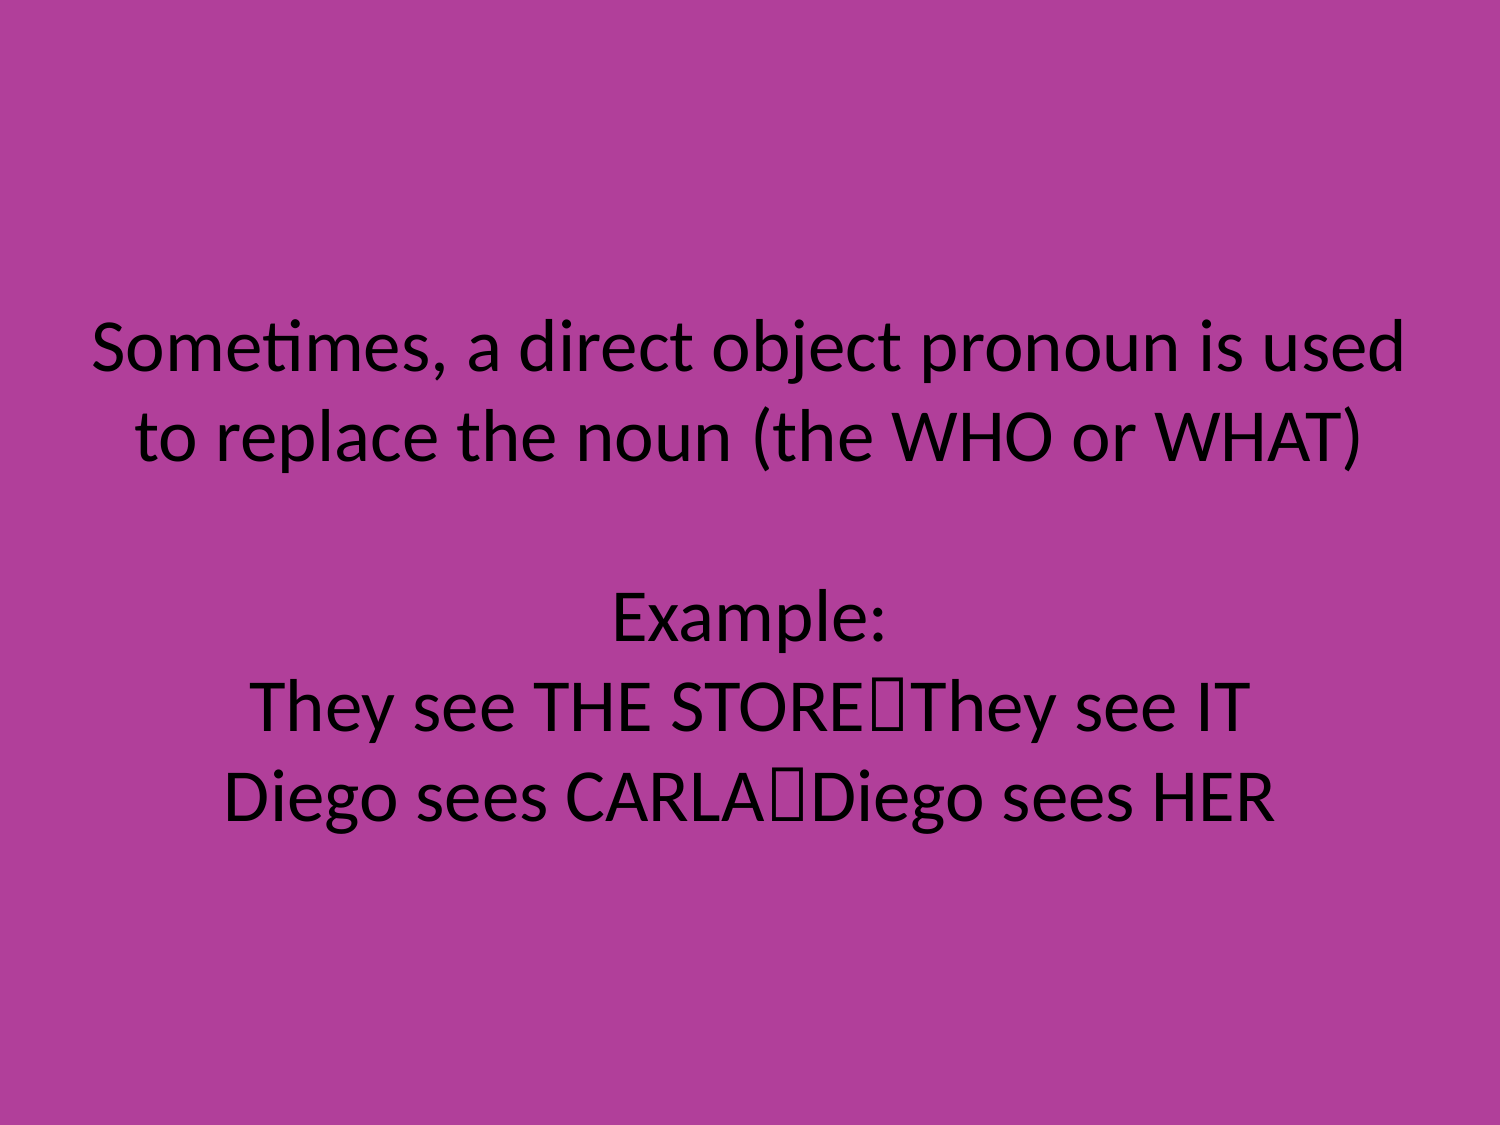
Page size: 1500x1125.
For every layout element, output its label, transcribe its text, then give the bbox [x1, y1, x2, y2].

title Sometimes, a direct object pronoun is used to replace the noun (the WHO or WHAT) Example: They see THE STOREThey see IT Diego sees CARLADiego sees HER [75, 45, 1425, 1088]
